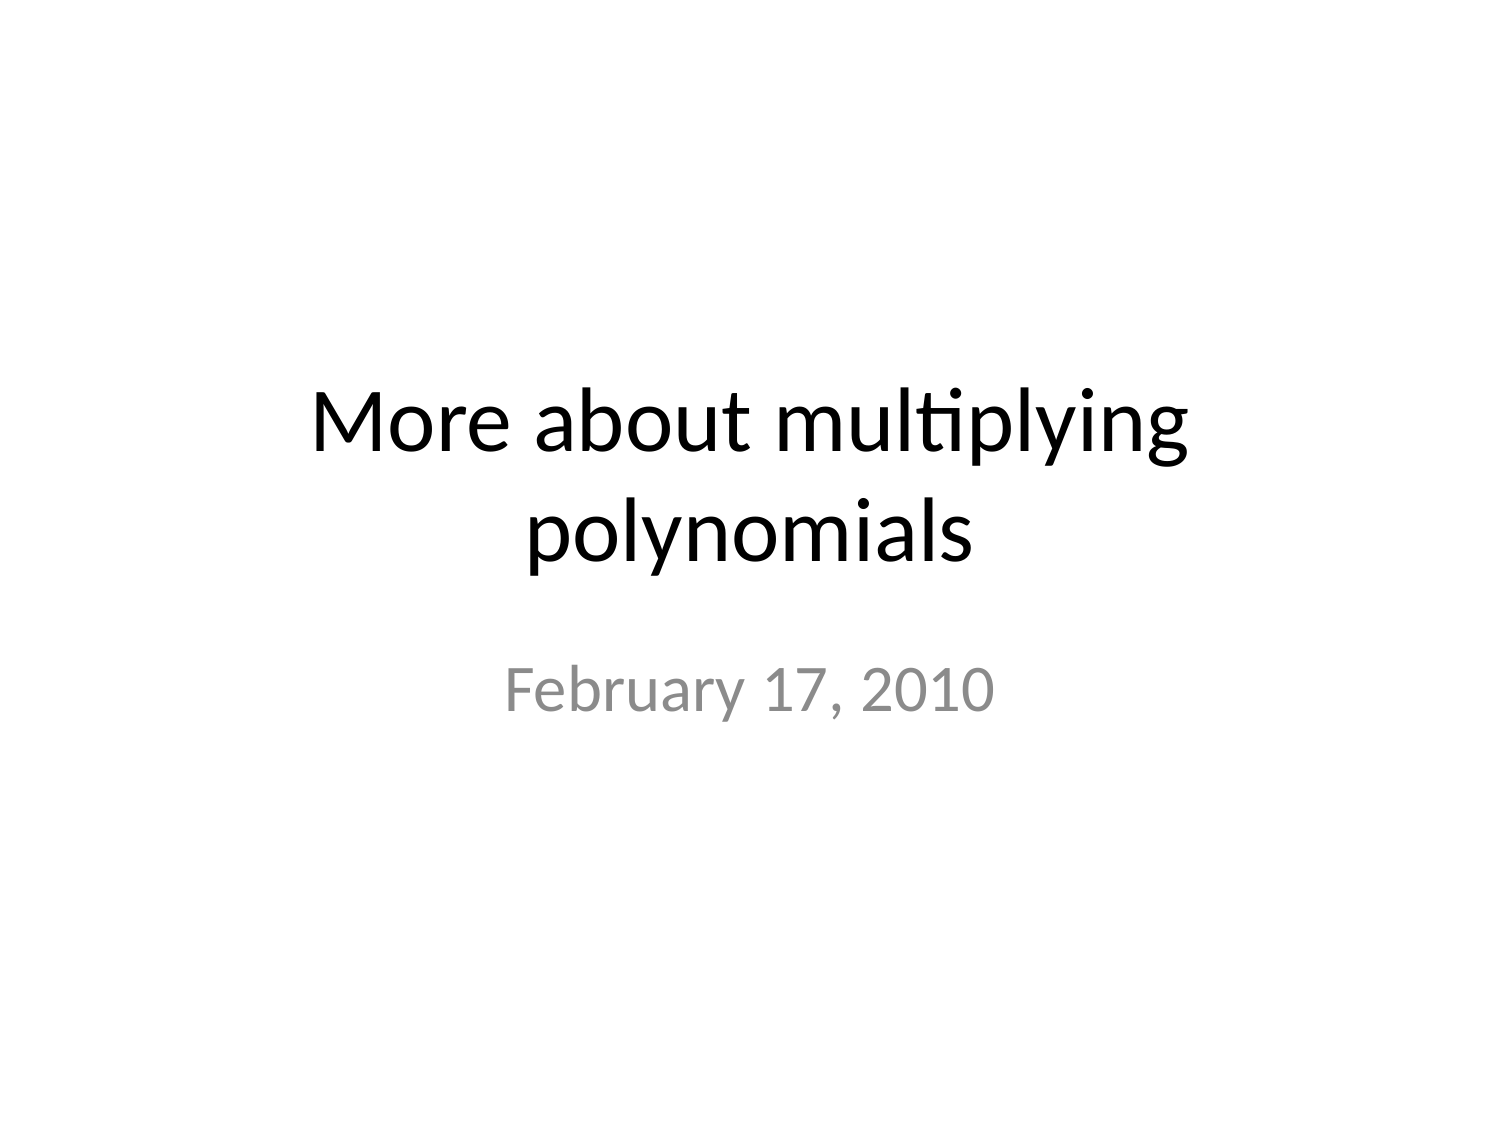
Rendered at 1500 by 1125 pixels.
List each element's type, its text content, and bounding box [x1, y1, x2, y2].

subtitle February 17, 2010 [225, 637, 1275, 925]
title More about multiplying polynomials [112, 349, 1388, 591]
